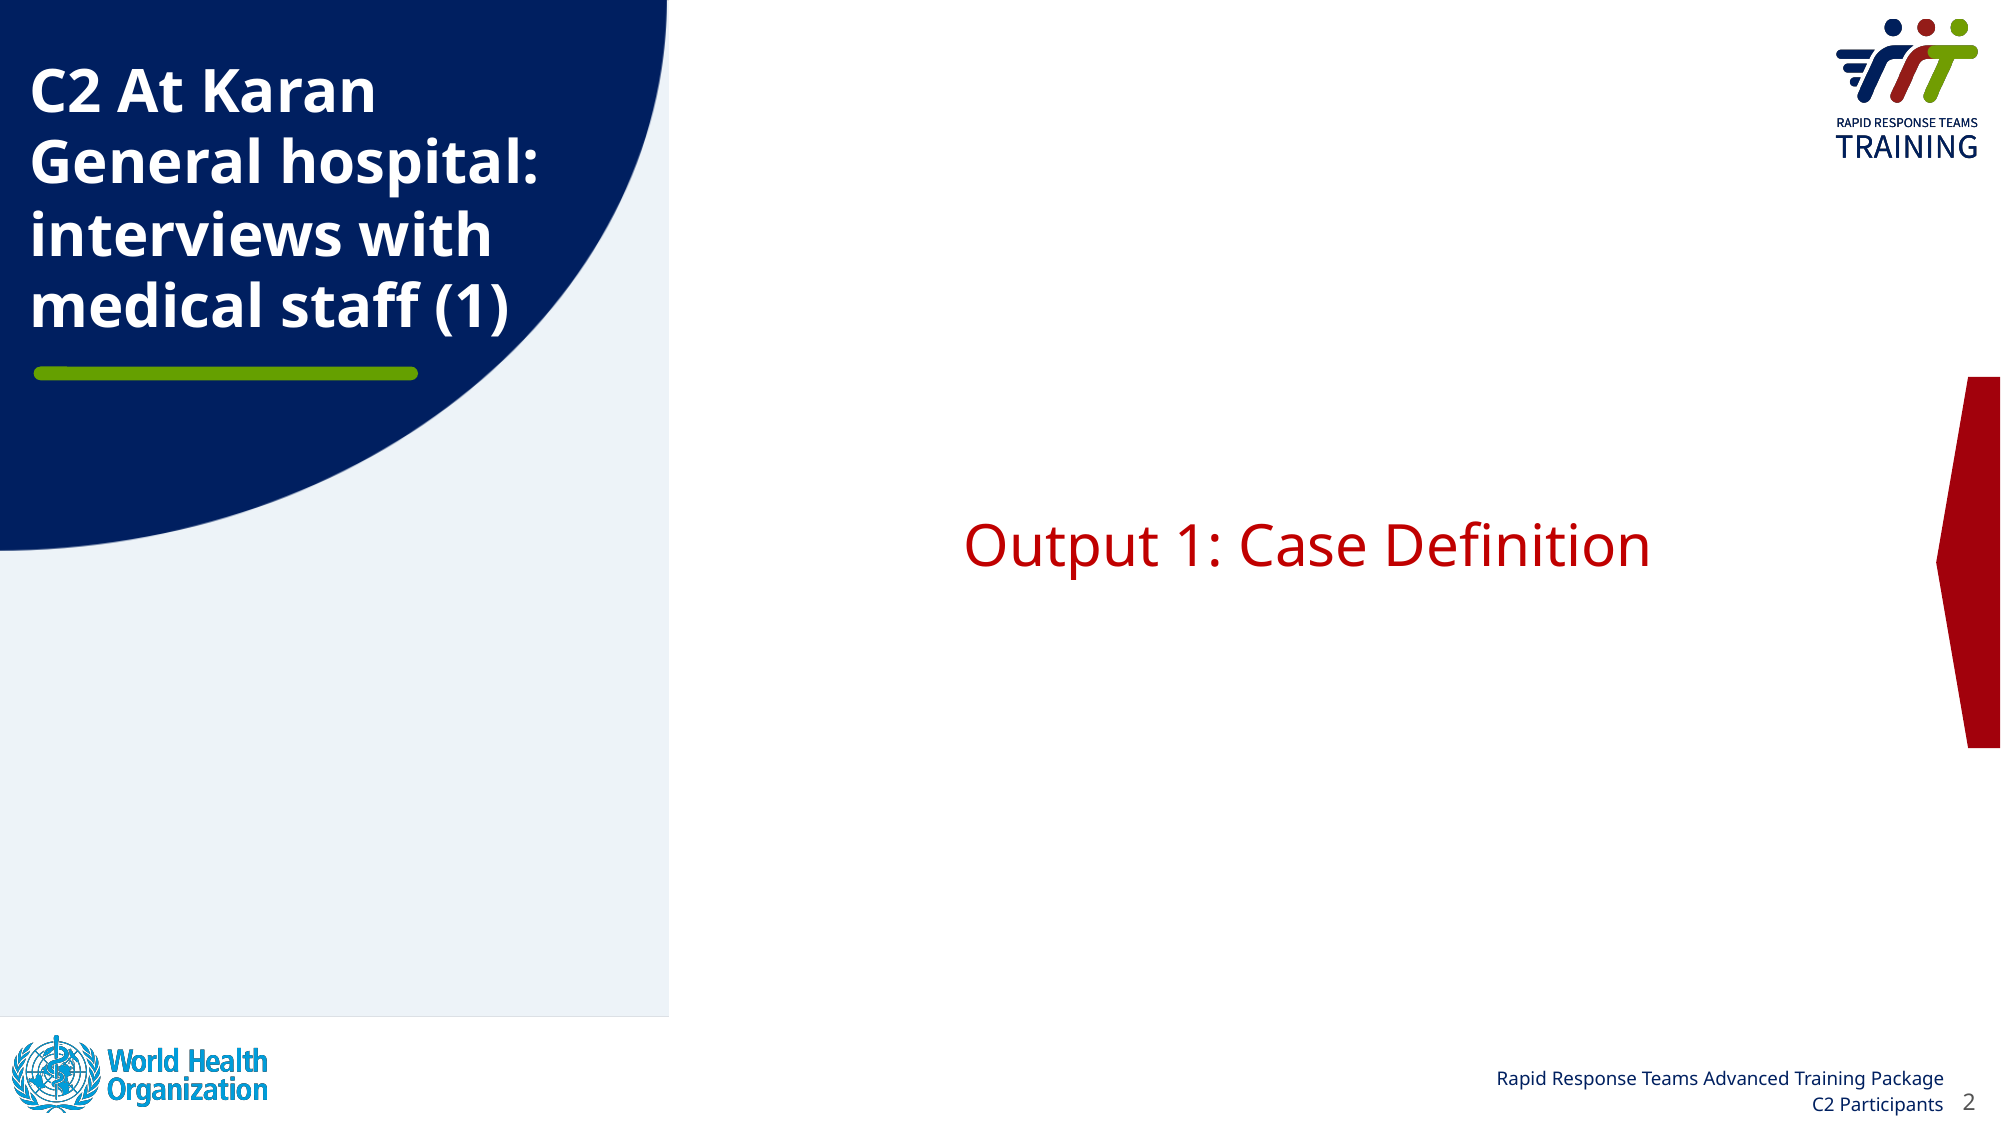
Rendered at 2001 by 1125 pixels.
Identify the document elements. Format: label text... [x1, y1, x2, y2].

list Output 1: Case Definition [700, 137, 1831, 959]
title C2 At Karan General hospital: interviews with medical staff (1) [21, 36, 558, 355]
picture [30, 1083, 37, 1091]
text_box [33, 366, 419, 381]
picture [36, 1088, 78, 1105]
picture [46, 1056, 54, 1062]
picture [71, 1053, 90, 1091]
picture [50, 1108, 62, 1113]
picture [1835, 19, 1978, 167]
picture [34, 1054, 43, 1078]
picture [40, 1062, 47, 1070]
picture [12, 1035, 54, 1068]
picture [59, 1035, 267, 1113]
picture [12, 1083, 48, 1113]
picture [0, 0, 669, 1018]
picture [24, 1054, 36, 1087]
picture [22, 1062, 26, 1077]
